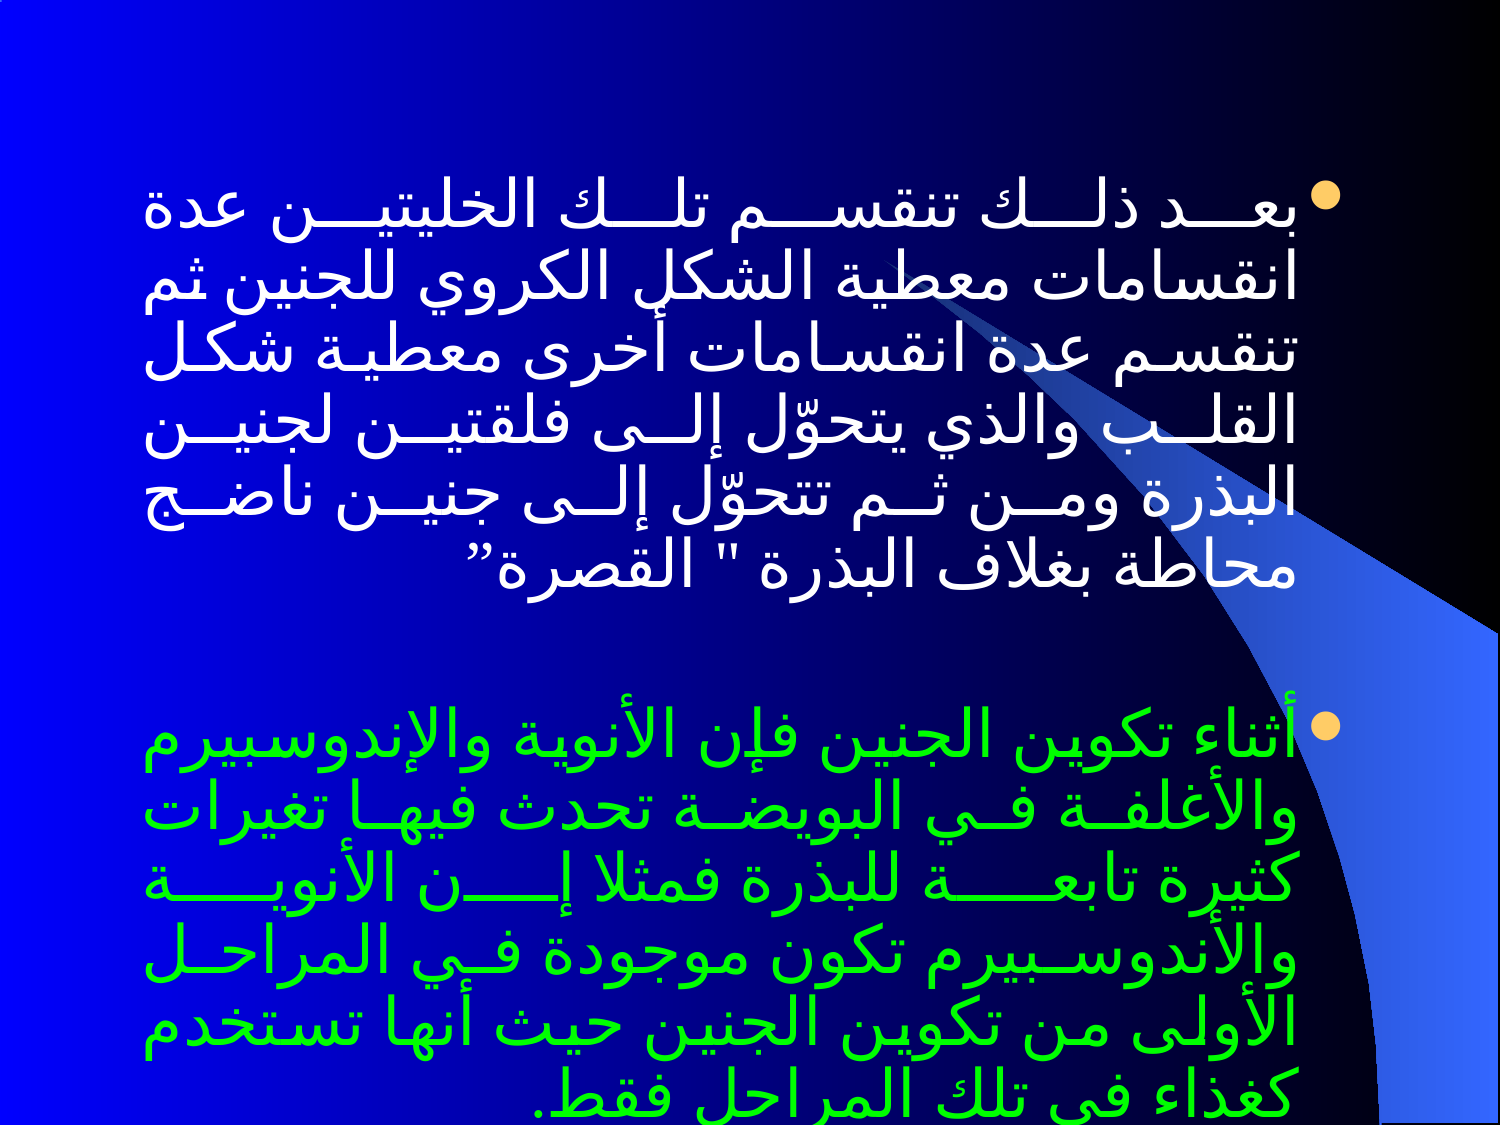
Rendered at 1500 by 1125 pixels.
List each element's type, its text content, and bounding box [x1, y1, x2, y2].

list بعد ذلك تنقسم تلك الخليتين عدة انقسامات معطية الشكل الكروي للجنين ثم تنقسم عدة انقسامات أخرى معطية شكل القلب والذي يتحوّل إلى فلقتين لجنين البذرة ومن ثم تتحوّل إلى جنين ناضج محاطة بغلاف البذرة " القصرة” أثناء تكوين الجنين فإن الأنوية والإندوسبيرم والأغلفة في البويضة تحدث فيها تغيرات كثيرة تابعة للبذرة فمثلا إن الأنوية والأندوسبيرم تكون موجودة في المراحل الأولى من تكوين الجنين حيث أنها تستخدم كغذاء في تلك المراحل فقط. [111, 162, 1388, 1001]
